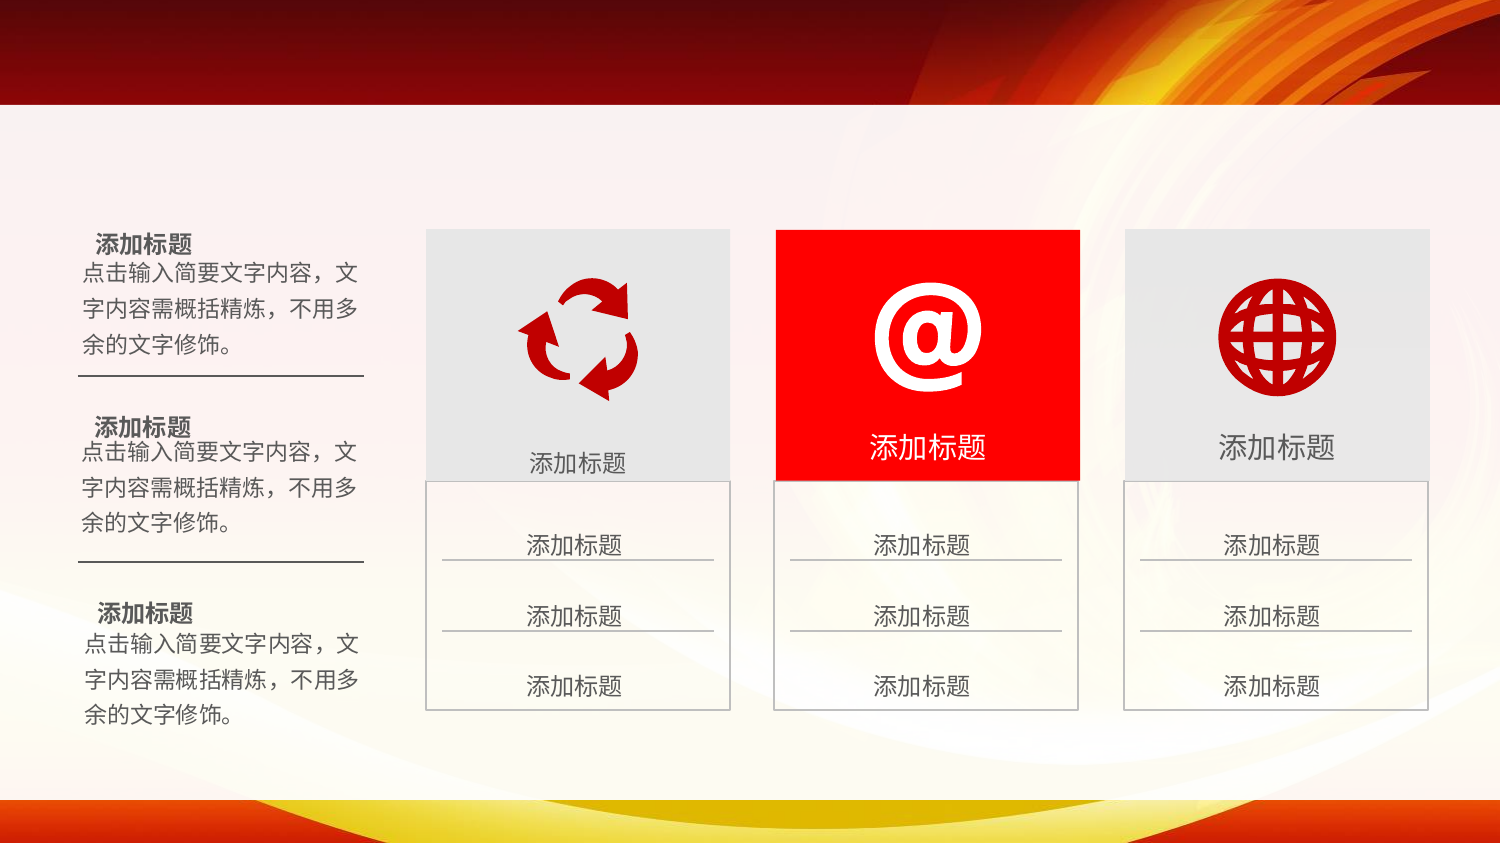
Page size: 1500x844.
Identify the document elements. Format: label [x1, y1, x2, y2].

text_box [425, 229, 731, 710]
picture [0, 0, 1500, 104]
text_box [1123, 229, 1430, 710]
text_box [36, 202, 389, 735]
picture [0, 800, 1500, 843]
text_box [773, 229, 1081, 710]
